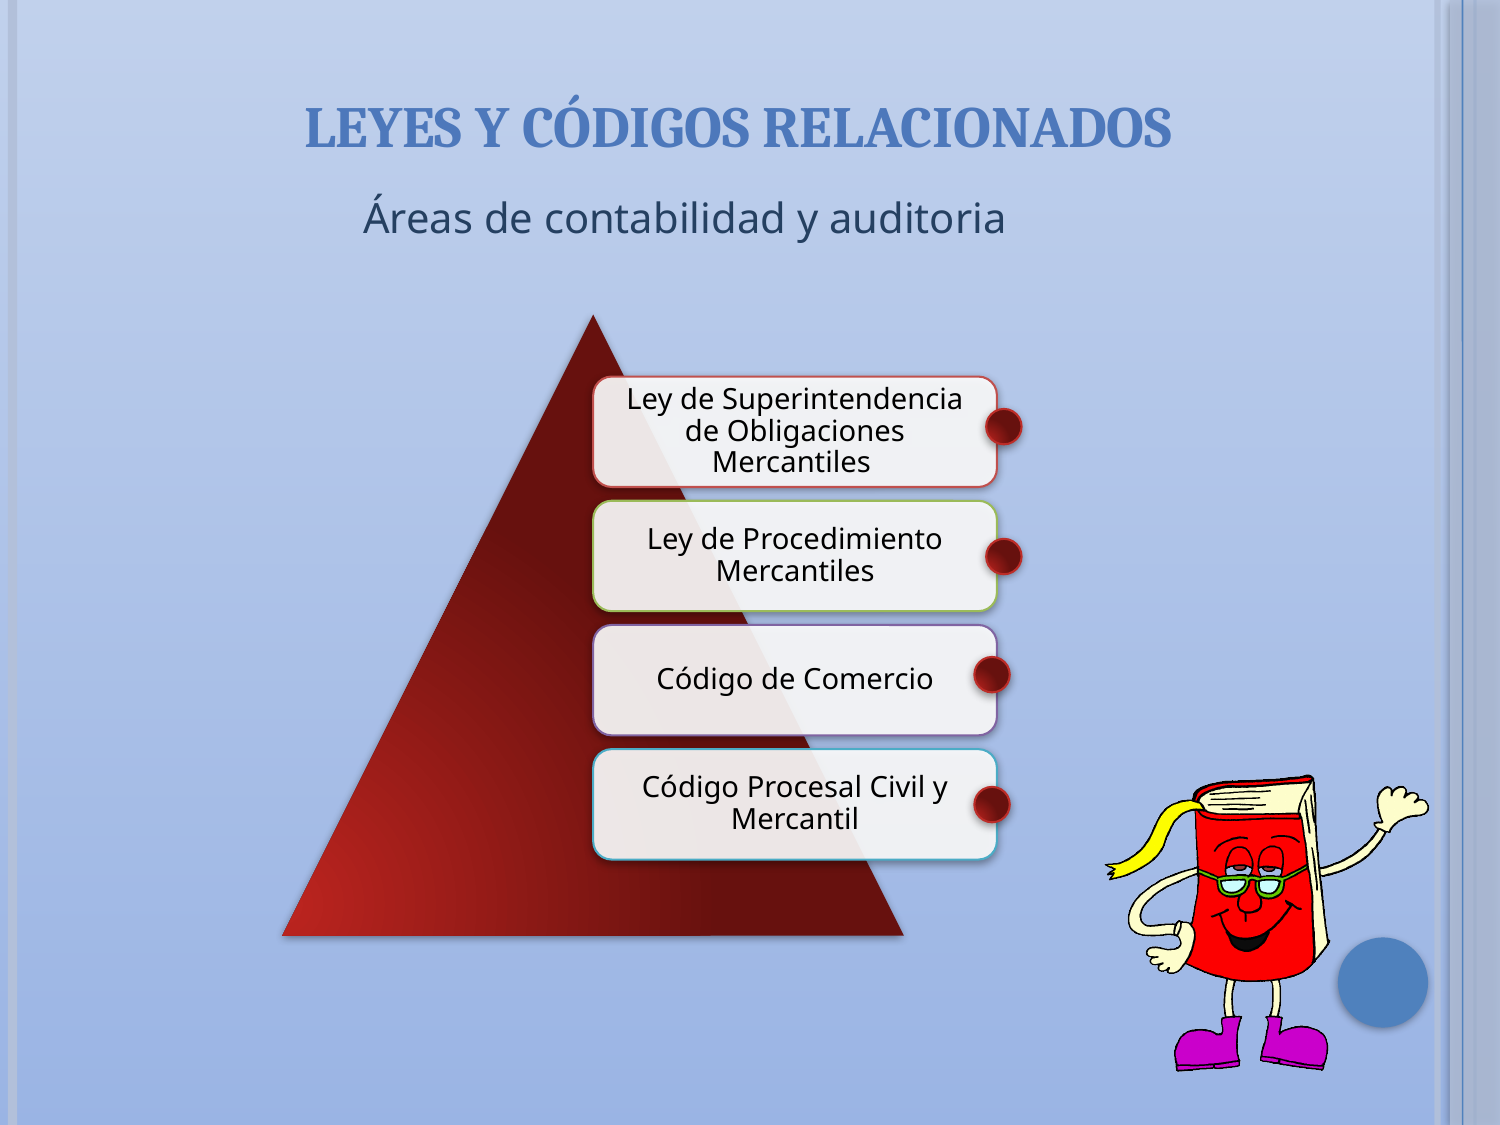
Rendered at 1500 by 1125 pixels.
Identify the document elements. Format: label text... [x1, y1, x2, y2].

text_box Leyes y códigos relacionados [152, 82, 1325, 167]
picture [1088, 750, 1439, 1086]
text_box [158, 313, 1121, 937]
text_box Áreas de contabilidad y auditoria [218, 184, 1152, 250]
